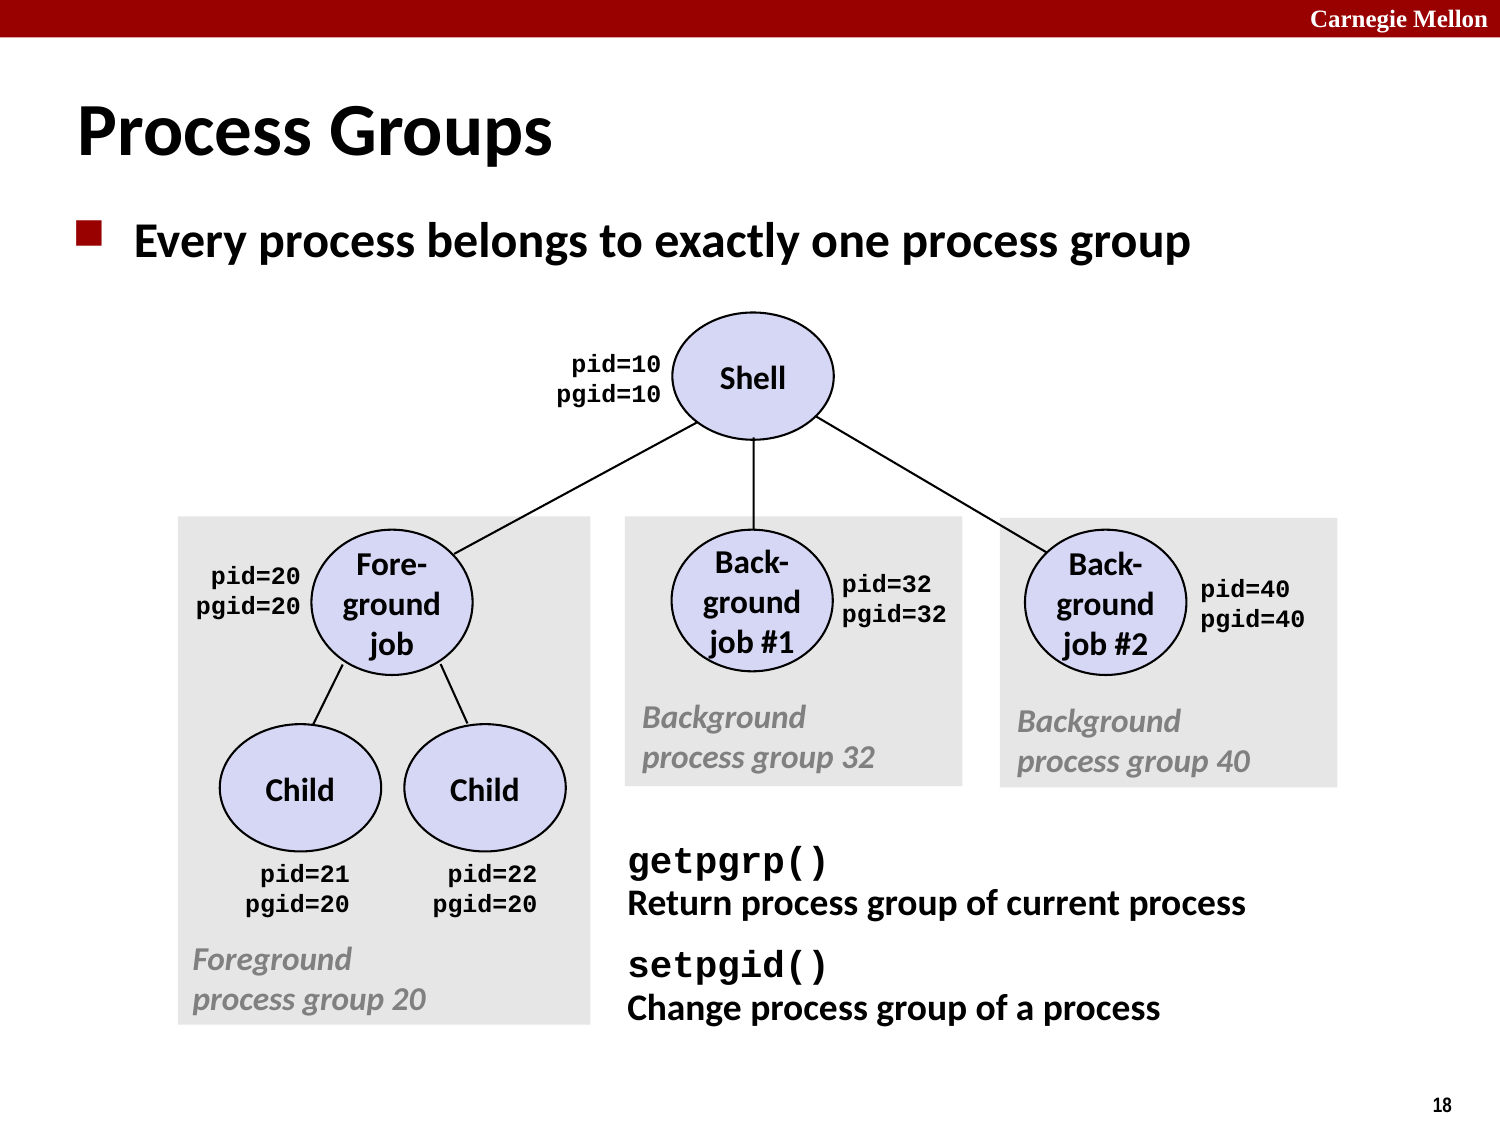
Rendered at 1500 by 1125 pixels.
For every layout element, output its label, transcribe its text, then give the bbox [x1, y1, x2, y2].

text_box Foreground process group 20 [177, 929, 468, 1025]
text_box [177, 516, 591, 1025]
text_box Child [219, 724, 382, 850]
text_box pid=21 pgid=20 [229, 850, 365, 925]
list Every process belongs to exactly one process group [62, 199, 1330, 301]
text_box pid=40 pgid=40 [1185, 565, 1321, 640]
text_box [624, 516, 963, 787]
text_box Fore- ground job [316, 529, 473, 676]
text_box pid=22 pgid=20 [417, 850, 553, 925]
text_box getpgrp() Return process group of current process setpgid() Change process group of a process [612, 831, 1288, 1057]
text_box Background process group 40 [1002, 692, 1265, 787]
text_box Background process group 32 [627, 688, 890, 783]
text_box Shell [677, 312, 834, 440]
text_box pid=20 pgid=20 [180, 552, 316, 627]
text_box pid=10 pgid=10 [541, 339, 677, 415]
text_box Back- ground job #1 [671, 529, 827, 672]
title Process Groups [62, 62, 1309, 188]
text_box [999, 517, 1338, 788]
text_box pid=32 pgid=32 [827, 560, 962, 636]
text_box Back- ground job #2 [1024, 529, 1185, 676]
text_box Child [404, 724, 566, 850]
